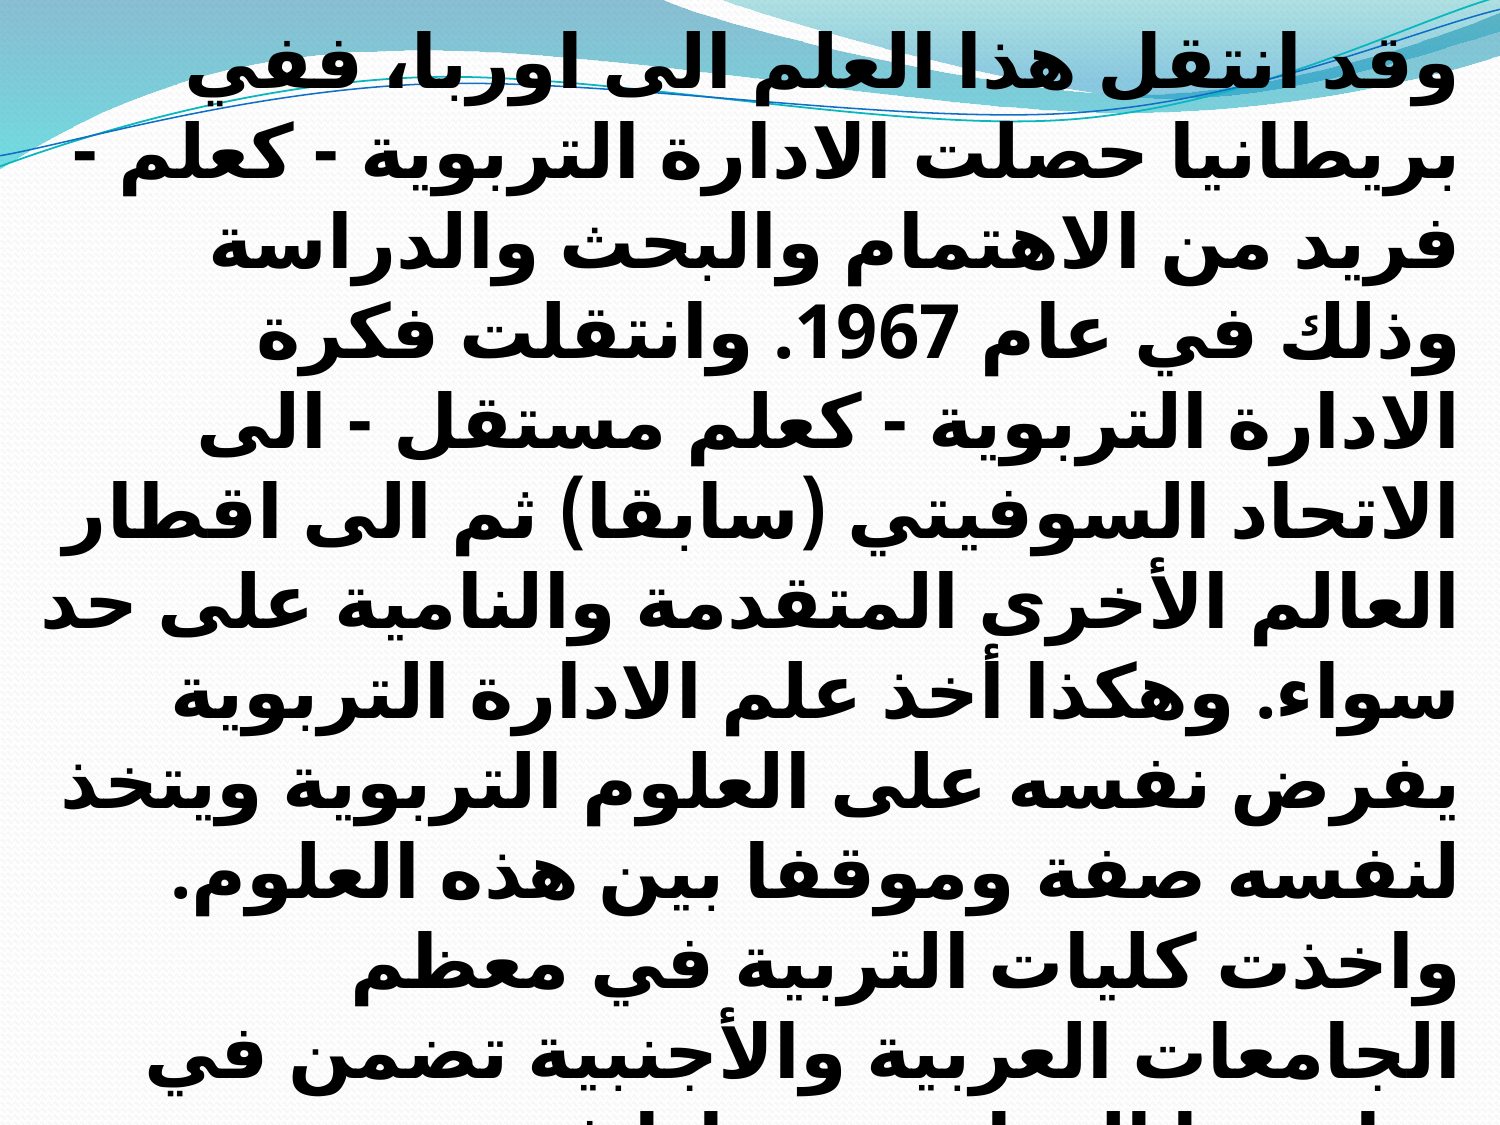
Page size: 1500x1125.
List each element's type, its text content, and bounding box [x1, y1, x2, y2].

text_box وقد انتقل هذا العلم الى اوربا، ففي بريطانيا حصلت الادارة التربوية - كعلم - فريد من الاهتمام والبحث والدراسة وذلك في عام 1967. وانتقلت فكرة الادارة التربوية - كعلم مستقل - الى الاتحاد السوفيتي (سابقا) ثم الى اقطار العالم الأخرى المتقدمة والنامية على حد سواء. وهكذا أخذ علم الادارة التربوية يفرض نفسه على العلوم التربوية ويتخذ لنفسه صفة وموقفا بين هذه العلوم. واخذت كليات التربية في معظم الجامعات العربية والأجنبية تضمن في مناهجها الدراسية موادا في موضوعي الادارة التربوية والادارة المدرسية. وقامت كليات في بعض الجامعات العربية والأجنبية بفتح أقسام علمية للإدارة التربوية. [17, 5, 1477, 1125]
